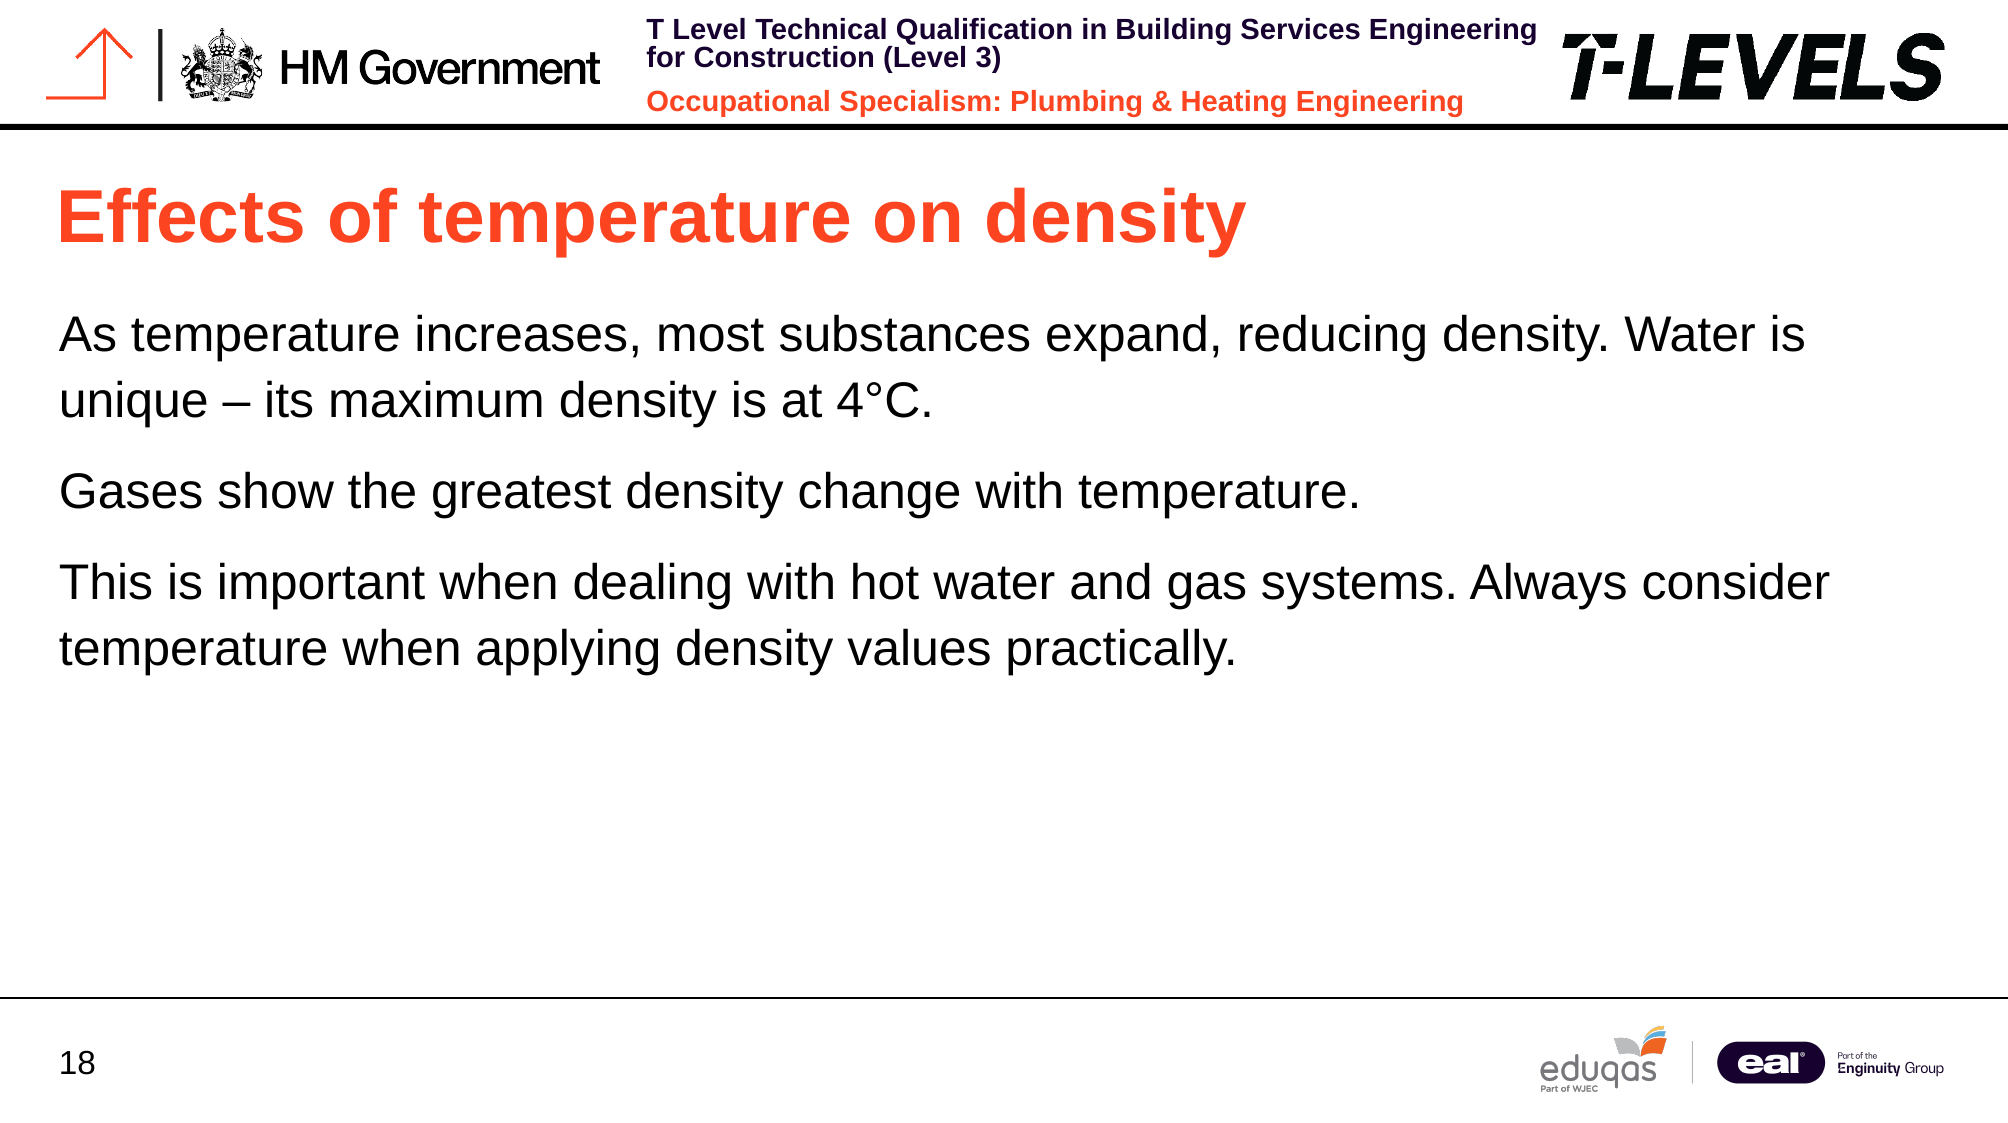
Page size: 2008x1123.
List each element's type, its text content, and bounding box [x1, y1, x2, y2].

picture [41, 27, 139, 100]
picture [1543, 25, 1964, 108]
picture [158, 28, 600, 102]
title Effects of temperature on density [41, 111, 1949, 314]
list As temperature increases, most substances expand, reducing density. Water is unique – its maximum density is at 4°C. Gases show the greatest density change with temperature. This is important when dealing with hot water and gas systems. Always consider temperature when applying density values practically. [59, 295, 1949, 975]
picture [1535, 1021, 1949, 1097]
